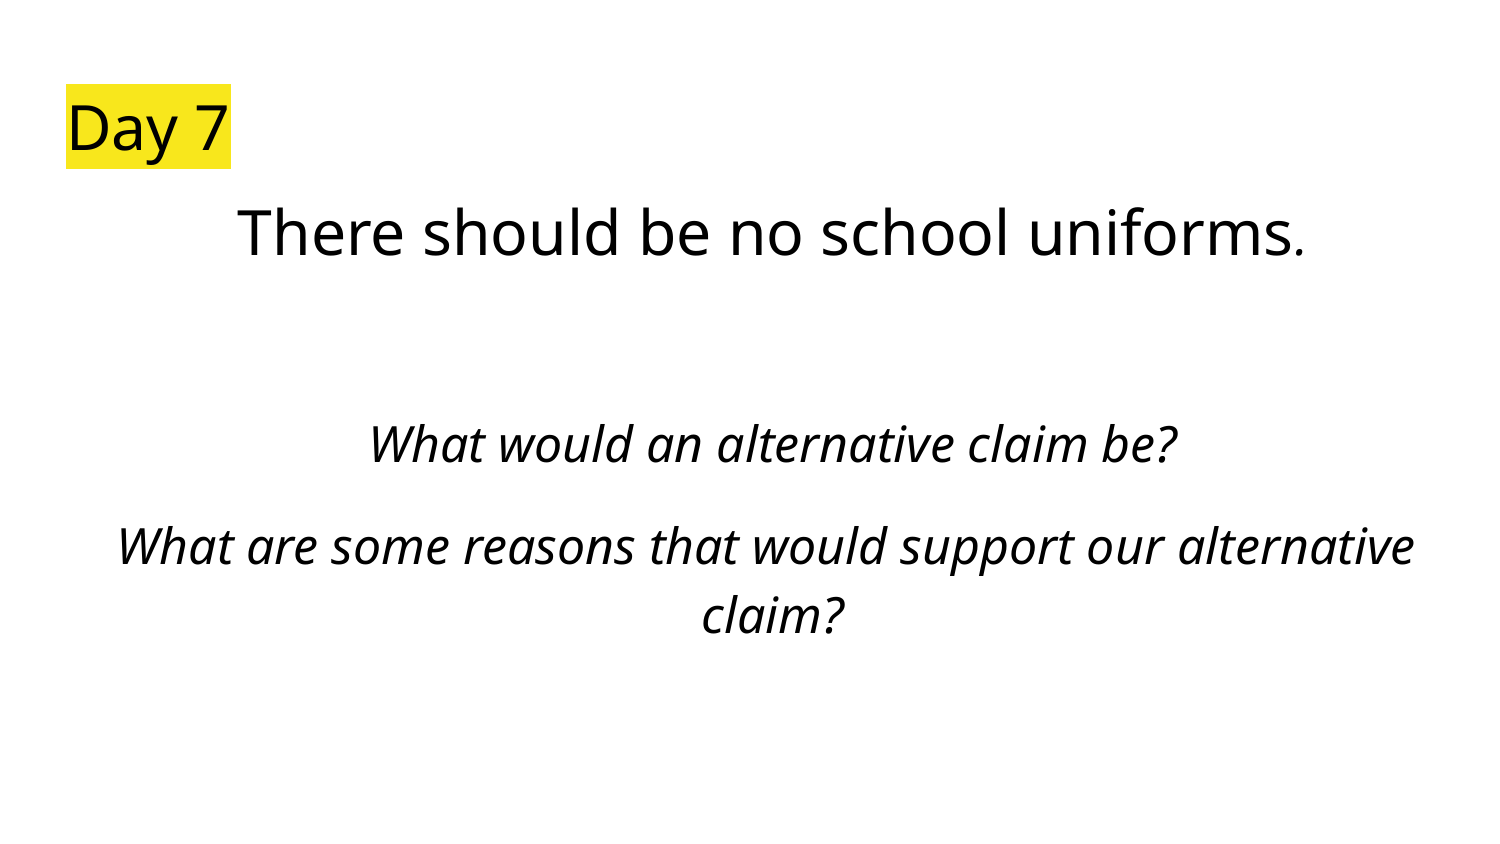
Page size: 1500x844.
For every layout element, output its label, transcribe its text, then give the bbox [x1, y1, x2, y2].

list There should be no school uniforms. What would an alternative claim be? What are some reasons that would support our alternative claim? [74, 166, 1472, 714]
title Day 7 [51, 72, 1449, 167]
